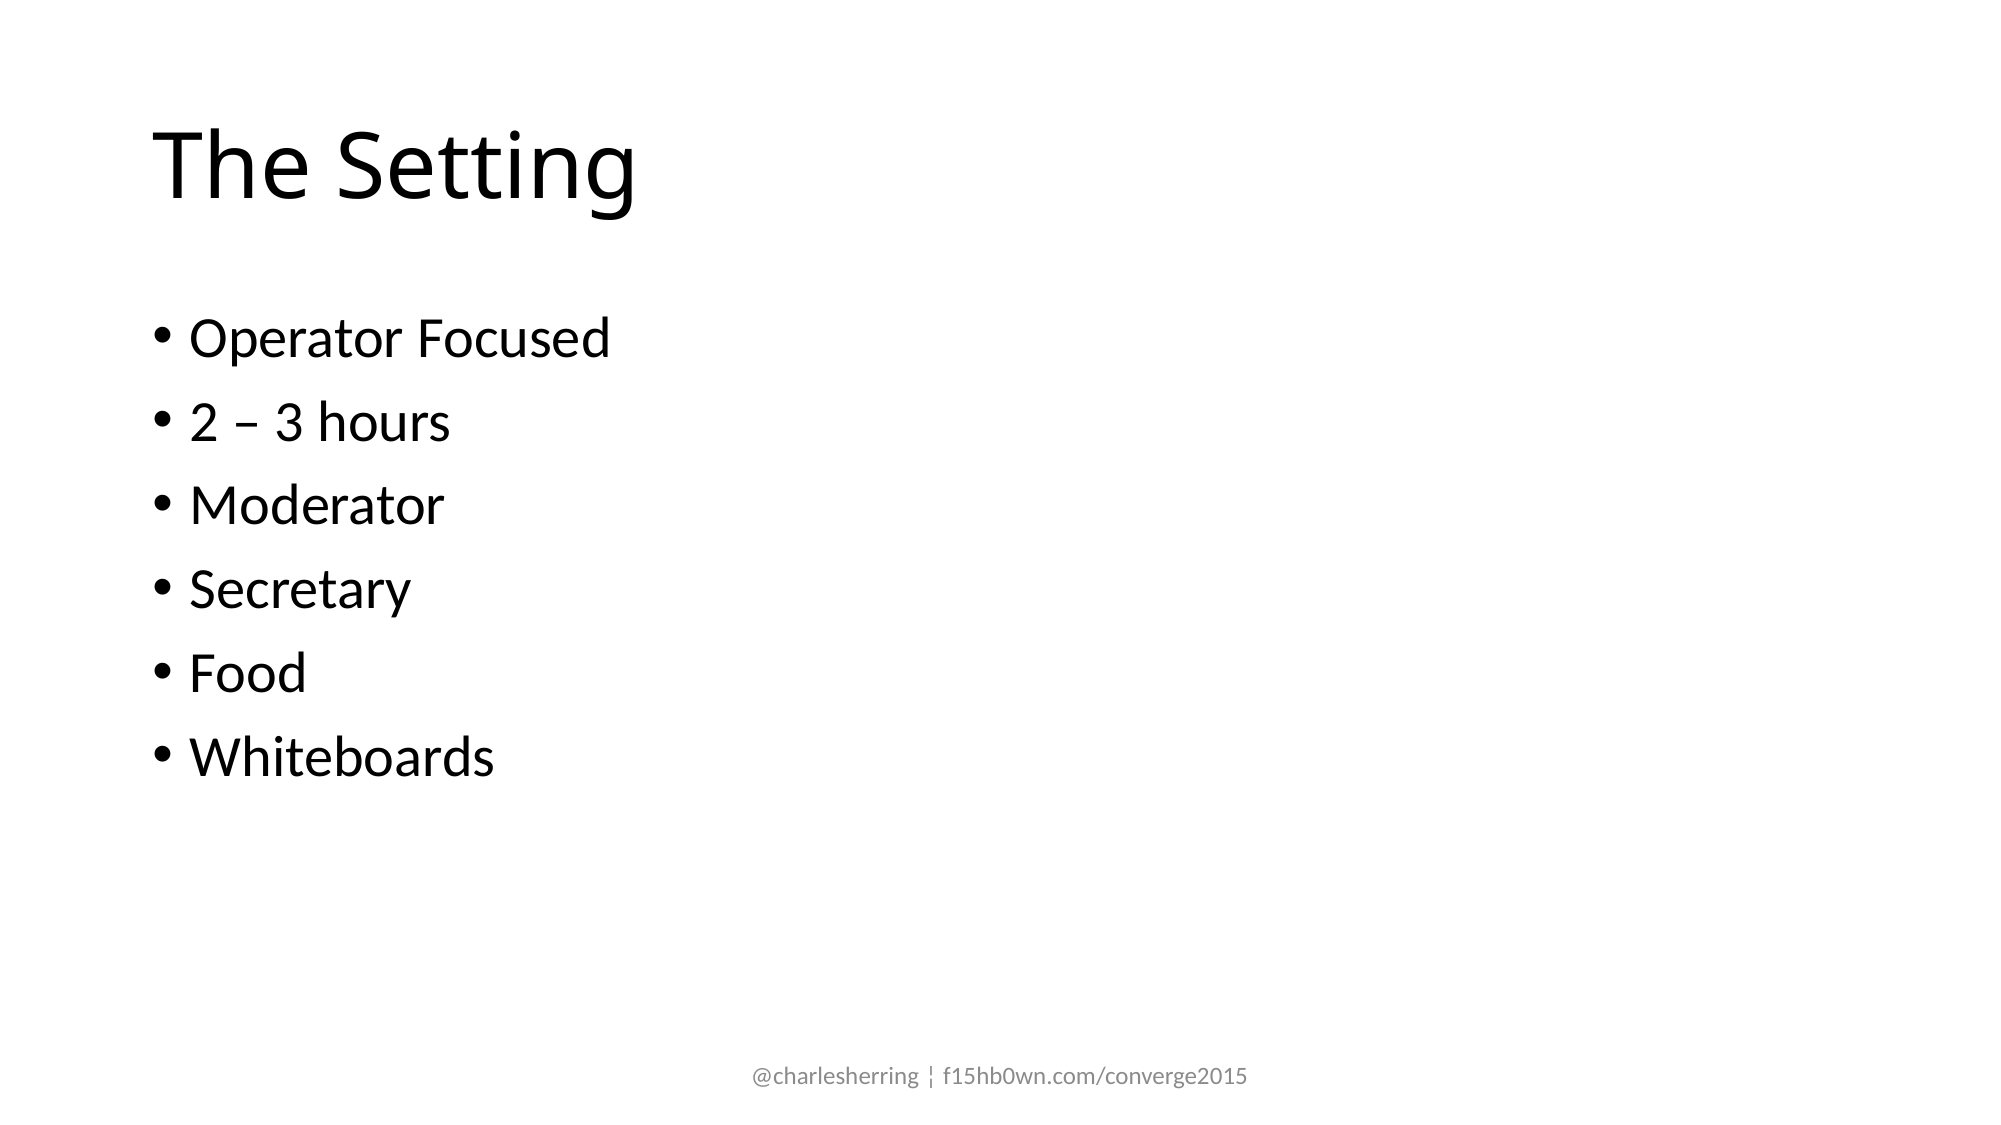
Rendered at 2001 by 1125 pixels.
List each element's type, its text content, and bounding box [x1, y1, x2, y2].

title The Setting [137, 59, 1863, 278]
footer @charlesherring ¦ f15hb0wn.com/converge2015 [137, 1044, 1863, 1105]
list Operator Focused 2 – 3 hours Moderator Secretary Food Whiteboards [137, 299, 1863, 1014]
